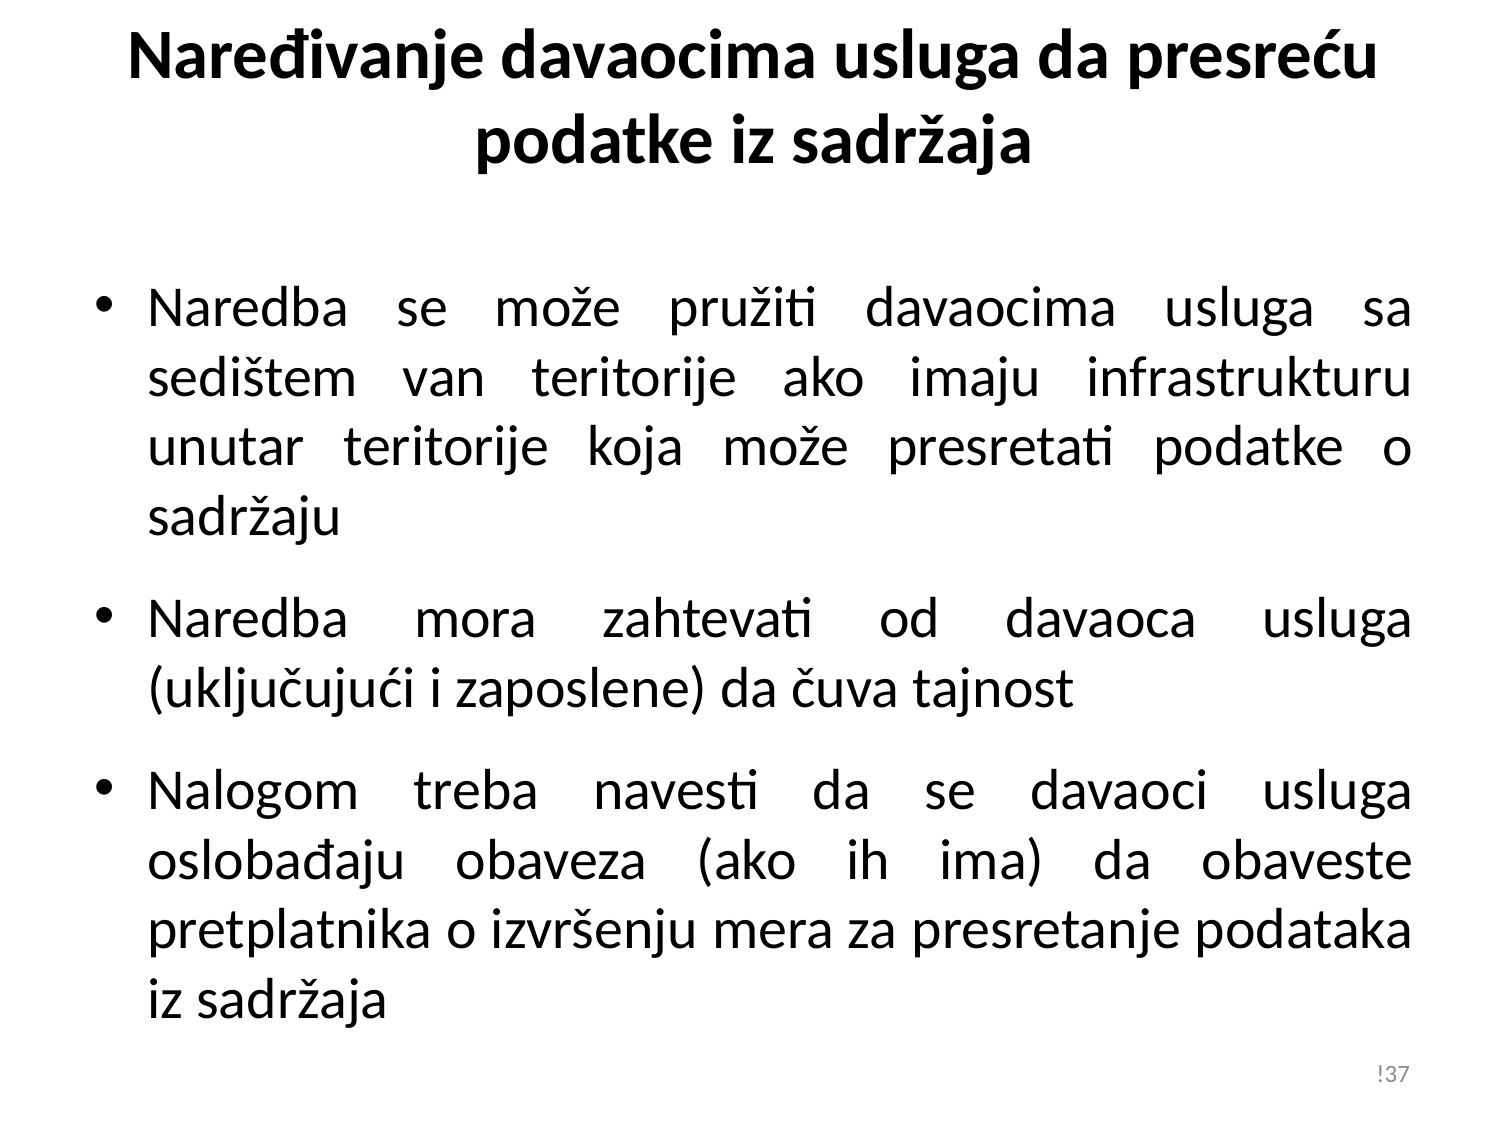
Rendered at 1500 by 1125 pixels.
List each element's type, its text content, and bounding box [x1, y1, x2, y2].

title Naređivanje davaocima usluga da presreću podatke iz sadržaja [54, 0, 1455, 188]
list Naredba se može pružiti davaocima usluga sa sedištem van teritorije ako imaju infrastrukturu unutar teritorije koja može presretati podatke o sadržaju Naredba mora zahtevati od davaoca usluga (uključujući i zaposlene) da čuva tajnost Nalogom treba navesti da se davaoci usluga oslobađaju obaveza (ako ih ima) da obaveste pretplatnika o izvršenju mera za presretanje podataka iz sadržaja [79, 260, 1430, 1043]
slide_number !37 [1074, 1042, 1425, 1103]
